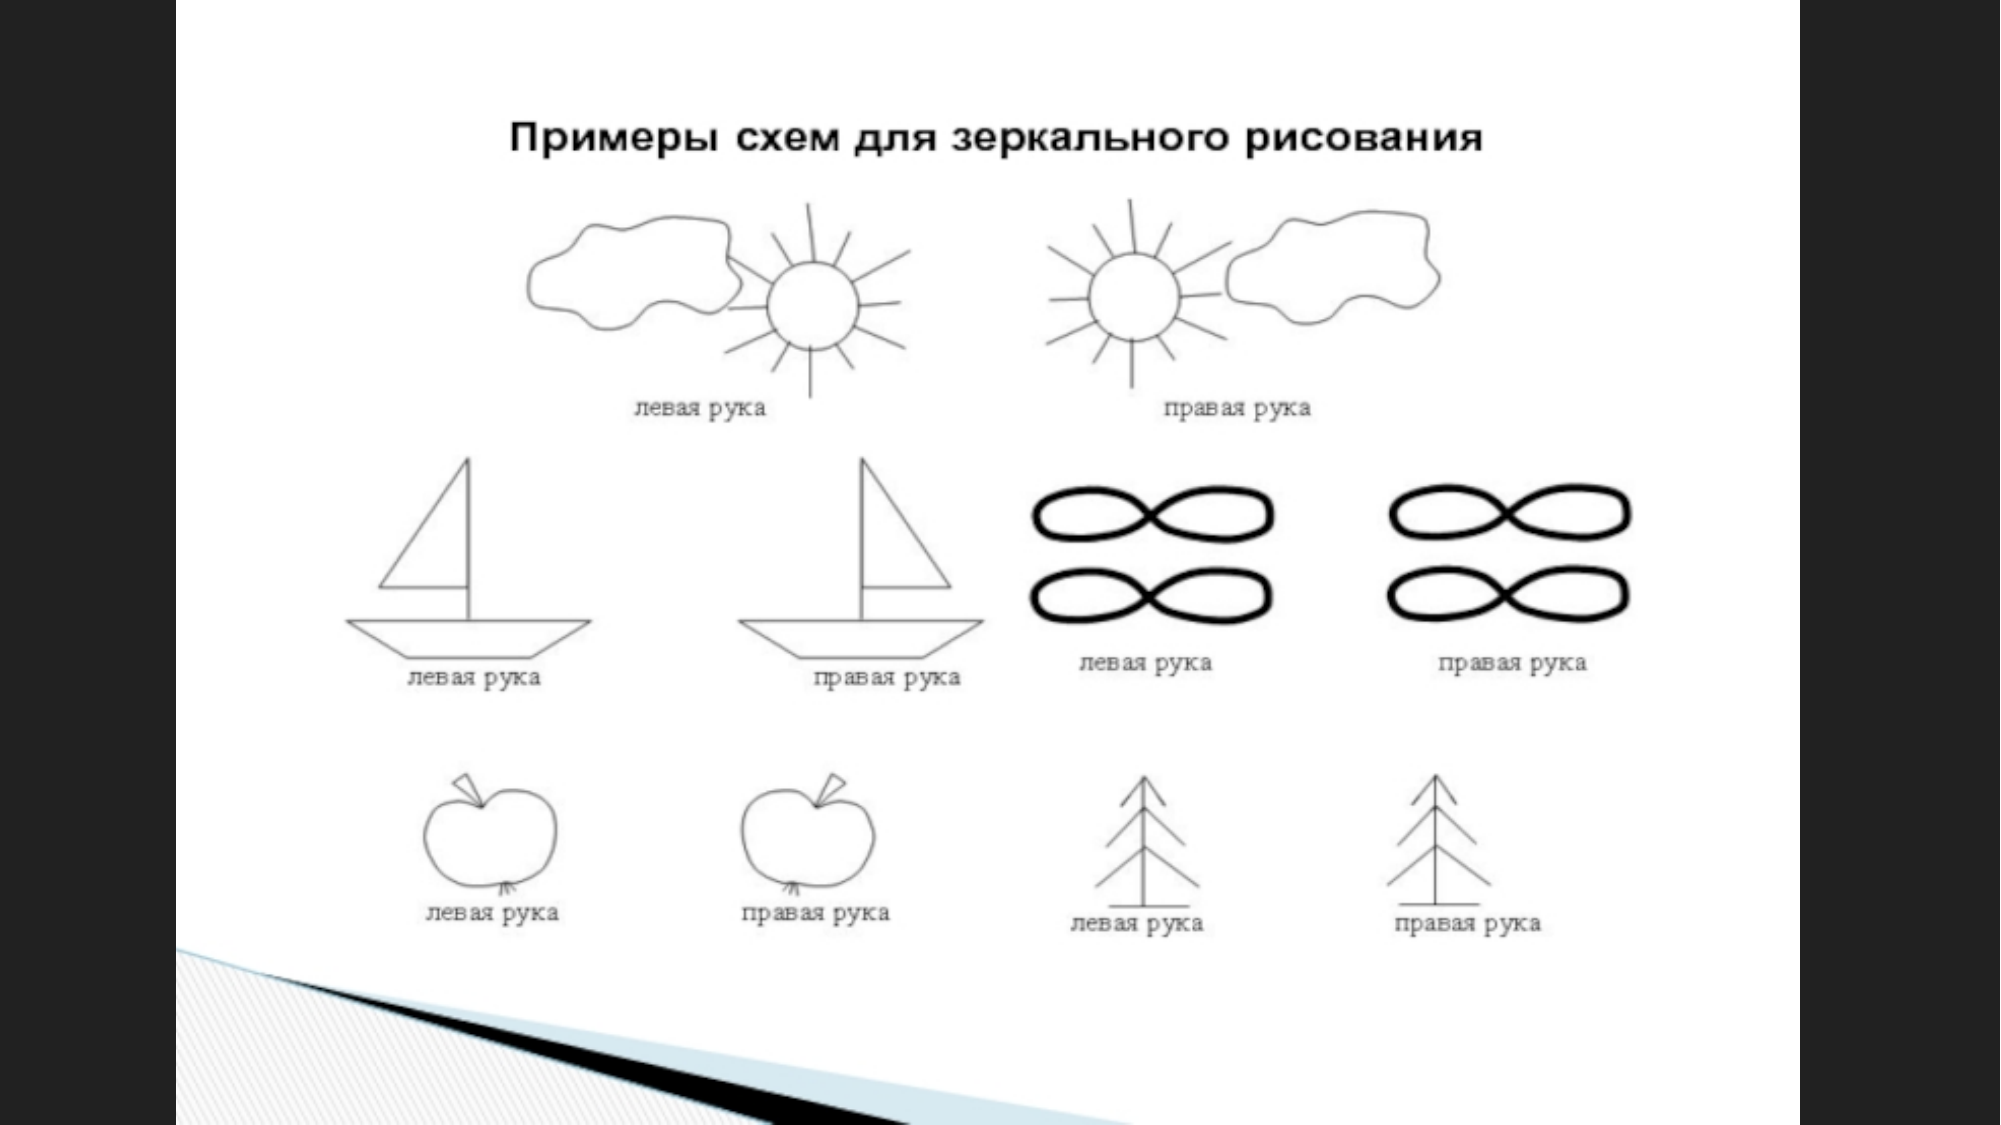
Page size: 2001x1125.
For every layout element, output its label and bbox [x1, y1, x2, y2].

picture [176, 0, 1801, 1125]
